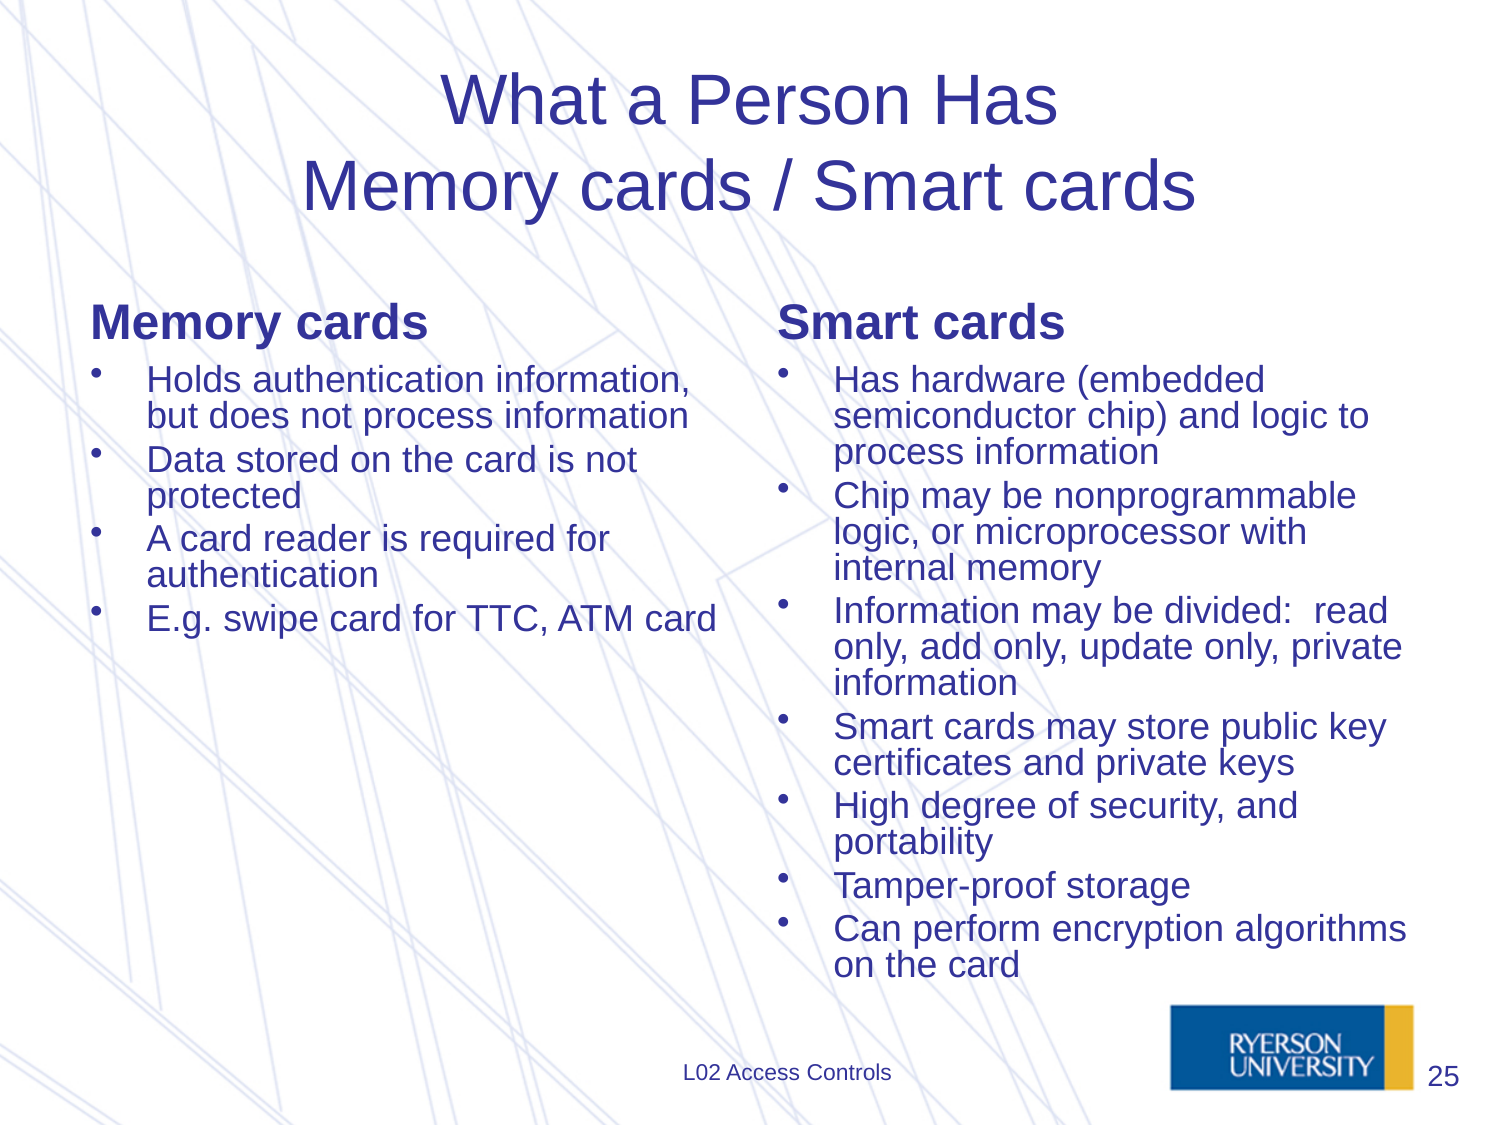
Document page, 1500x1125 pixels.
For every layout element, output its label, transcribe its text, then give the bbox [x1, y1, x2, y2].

picture [0, 0, 1500, 1125]
list Smart cards [761, 251, 1426, 356]
list Has hardware (embedded semiconductor chip) and logic to process information Chip may be nonprogrammable logic, or microprocessor with internal memory Information may be divided: read only, add only, update only, private information Smart cards may store public key certificates and private keys High degree of security, and portability Tamper-proof storage Can perform encryption algorithms on the card [761, 356, 1426, 1006]
slide_number 25 [1399, 1049, 1476, 1113]
list Memory cards [74, 251, 738, 356]
title What a Person Has Memory cards / Smart cards [74, 44, 1426, 233]
list Holds authentication information, but does not process information Data stored on the card is not protected A card reader is required for authentication E.g. swipe card for TTC, ATM card [74, 356, 738, 1006]
footer L02 Access Controls [449, 1049, 1126, 1113]
